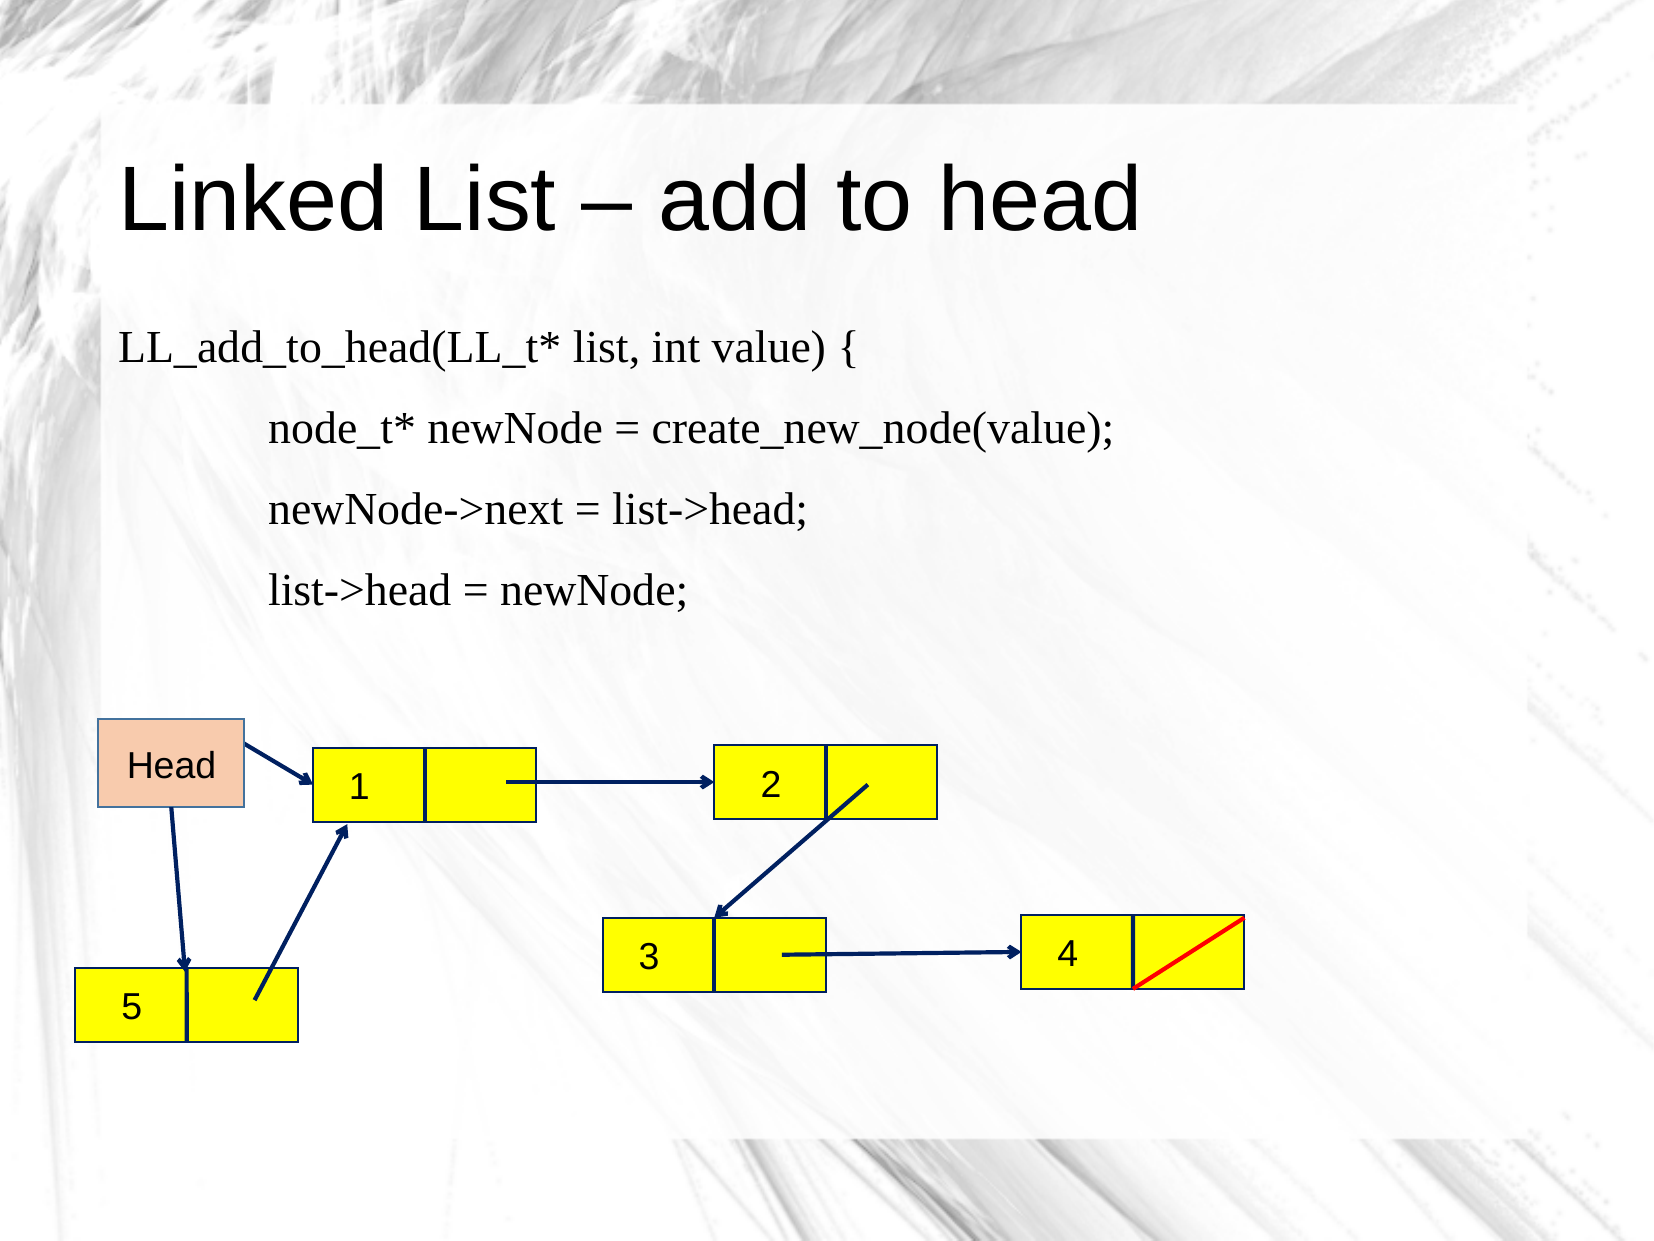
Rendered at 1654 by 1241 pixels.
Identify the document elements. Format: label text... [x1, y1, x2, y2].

picture [0, 0, 1654, 1241]
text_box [313, 747, 537, 822]
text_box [781, 951, 1021, 955]
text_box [171, 807, 185, 972]
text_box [240, 741, 314, 785]
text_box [602, 917, 826, 992]
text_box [1021, 914, 1245, 989]
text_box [75, 967, 299, 1042]
title Linked List – add to head [118, 112, 1506, 281]
text_box Head [98, 719, 245, 808]
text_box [714, 745, 938, 820]
list LL_add_to_head(LL_t* list, int value) { node_t* newNode = create_new_node(value); newNode->next = list->head; list->head = newNode; [118, 319, 1571, 1109]
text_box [1132, 917, 1245, 989]
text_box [714, 784, 868, 918]
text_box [254, 824, 348, 1001]
